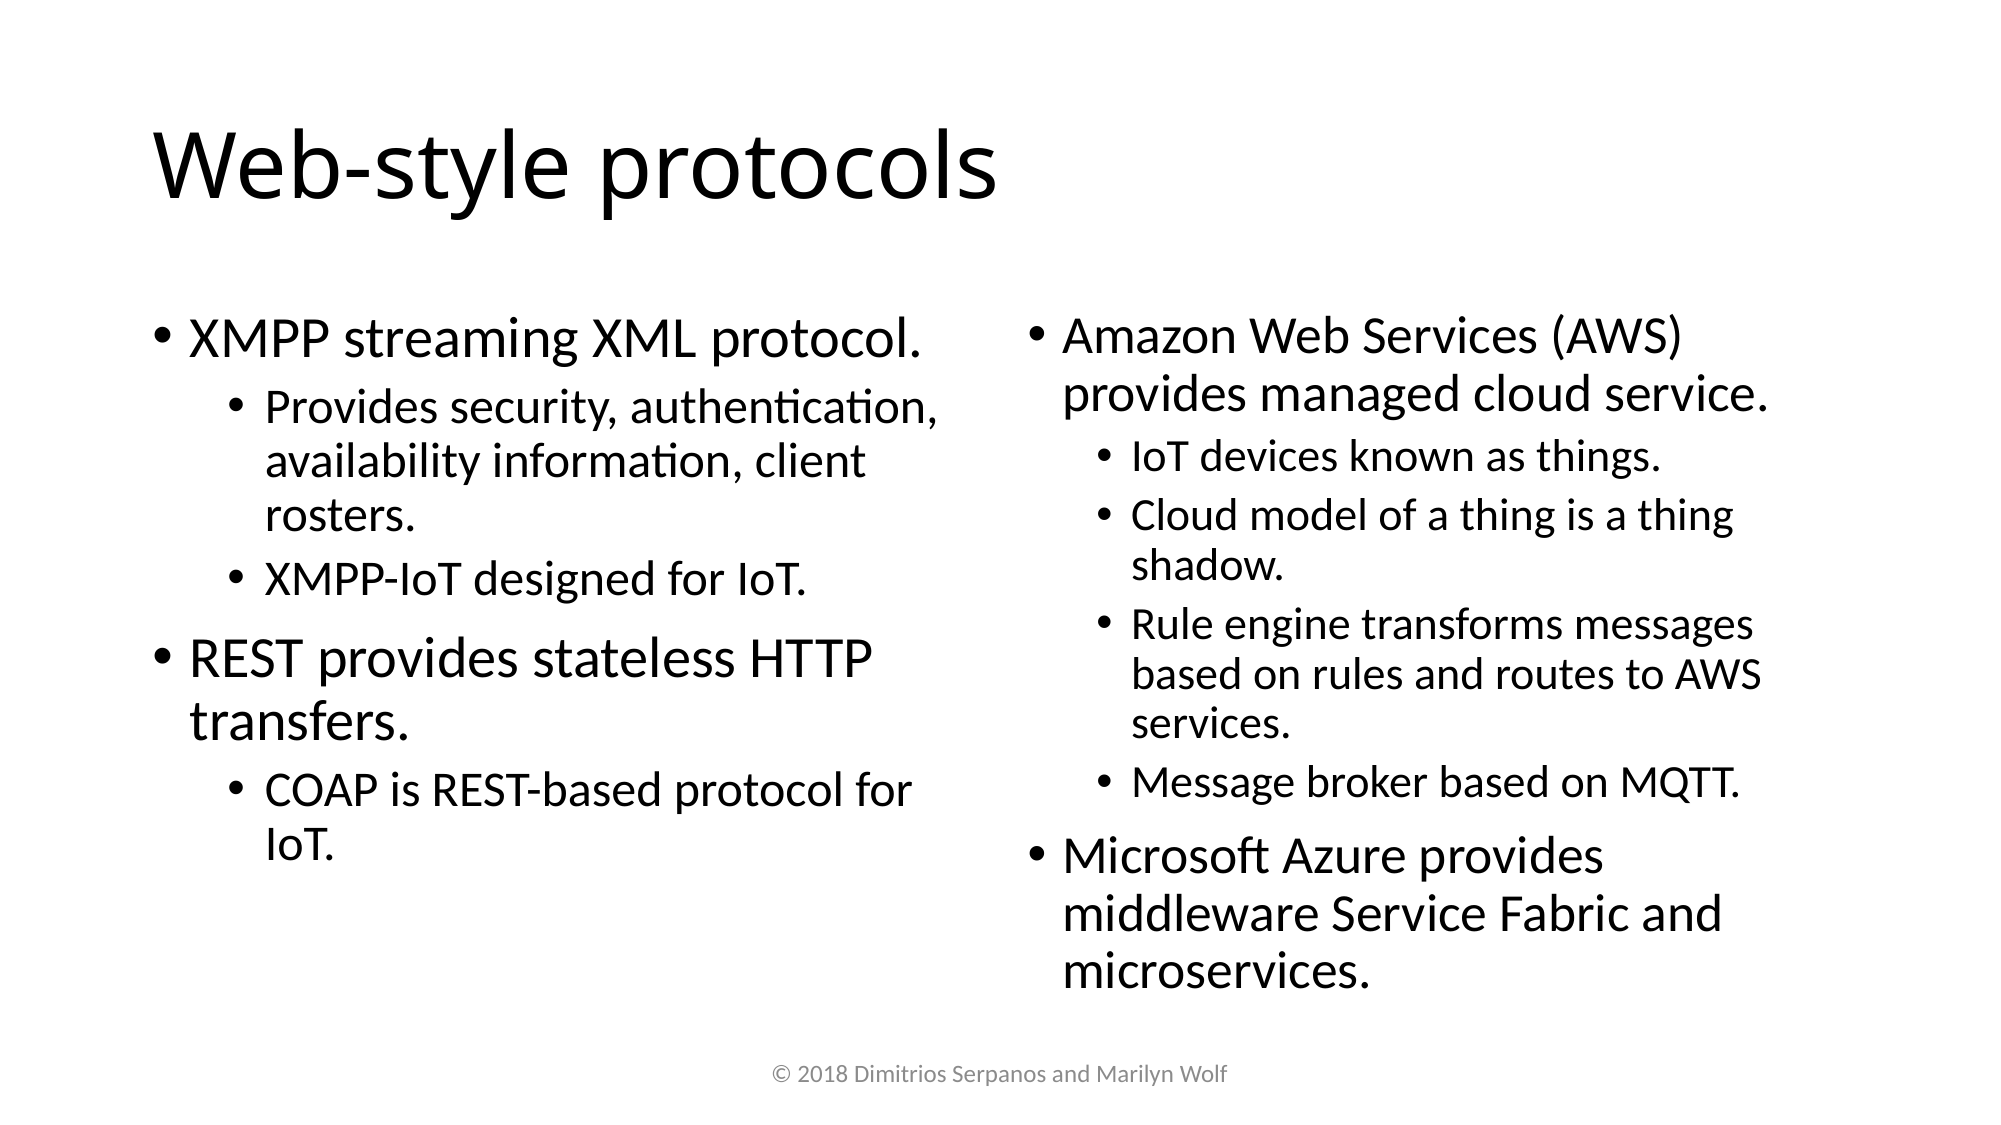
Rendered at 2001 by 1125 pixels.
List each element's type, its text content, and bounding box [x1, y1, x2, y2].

footer © 2018 Dimitrios Serpanos and Marilyn Wolf [662, 1042, 1338, 1103]
title Web-style protocols [137, 59, 1863, 278]
list XMPP streaming XML protocol. Provides security, authentication, availability information, client rosters. XMPP-IoT designed for IoT. REST provides stateless HTTP transfers. COAP is REST-based protocol for IoT. [137, 299, 988, 1014]
list Amazon Web Services (AWS) provides managed cloud service. IoT devices known as things. Cloud model of a thing is a thing shadow. Rule engine transforms messages based on rules and routes to AWS services. Message broker based on MQTT. Microsoft Azure provides middleware Service Fabric and microservices. [1012, 299, 1863, 1014]
